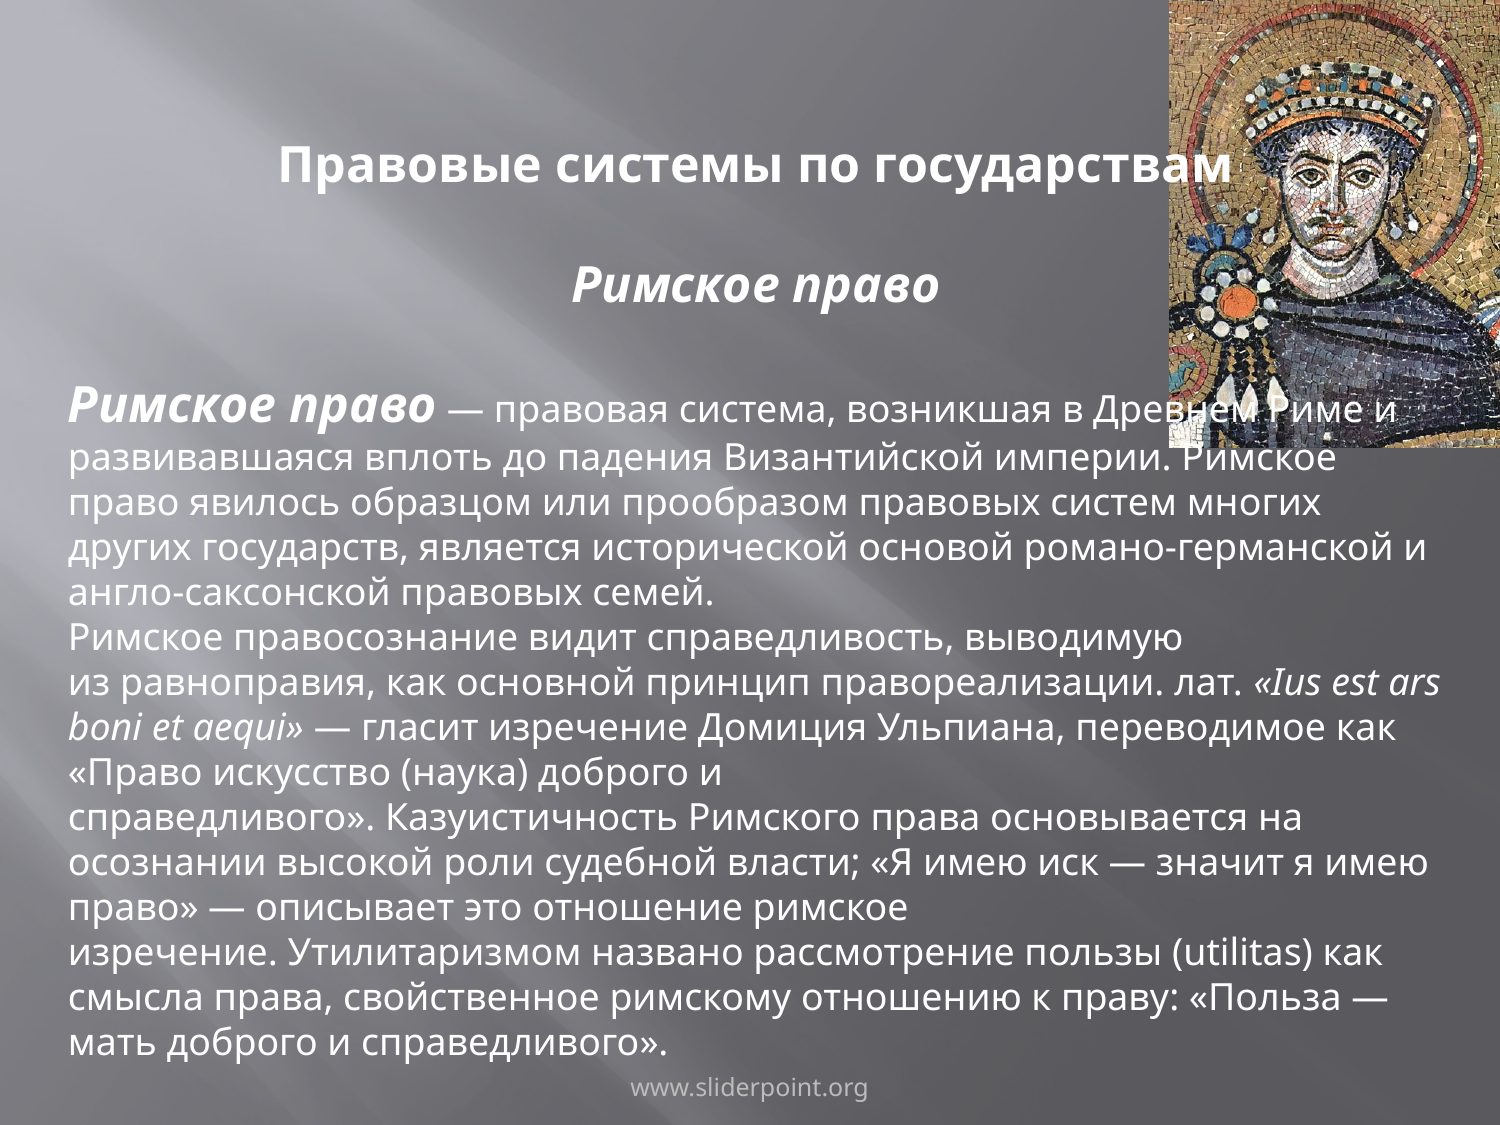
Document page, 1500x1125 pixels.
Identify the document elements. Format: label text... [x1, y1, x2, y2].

footer www.sliderpoint.org [512, 1052, 988, 1113]
picture [1168, 0, 1500, 449]
text_box Правовые системы по государствам Римское право Римское право — правовая система, возникшая в Древнем Риме и развивавшаяся вплоть до падения Византийской империи. Римское право явилось образцом или прообразом правовых систем многих других государств, является исторической основой романо-германской и англо-саксонской правовых семей. Римское правосознание видит справедливость, выводимую из равноправия, как основной принцип правореализации. лат. «Ius est ars boni et aequi» — гласит изречение Домиция Ульпиана, переводимое как «Право искусство (наука) доброго и справедливого». Казуистичность Римского права основывается на осознании высокой роли судебной власти; «Я имею иск — значит я имею право» — описывает это отношение римское изречение. Утилитаризмом названо рассмотрение пользы (utilitas) как смысла права, свойственное римскому отношению к праву: «Польза — мать доброго и справедливого». [53, 125, 1459, 1125]
